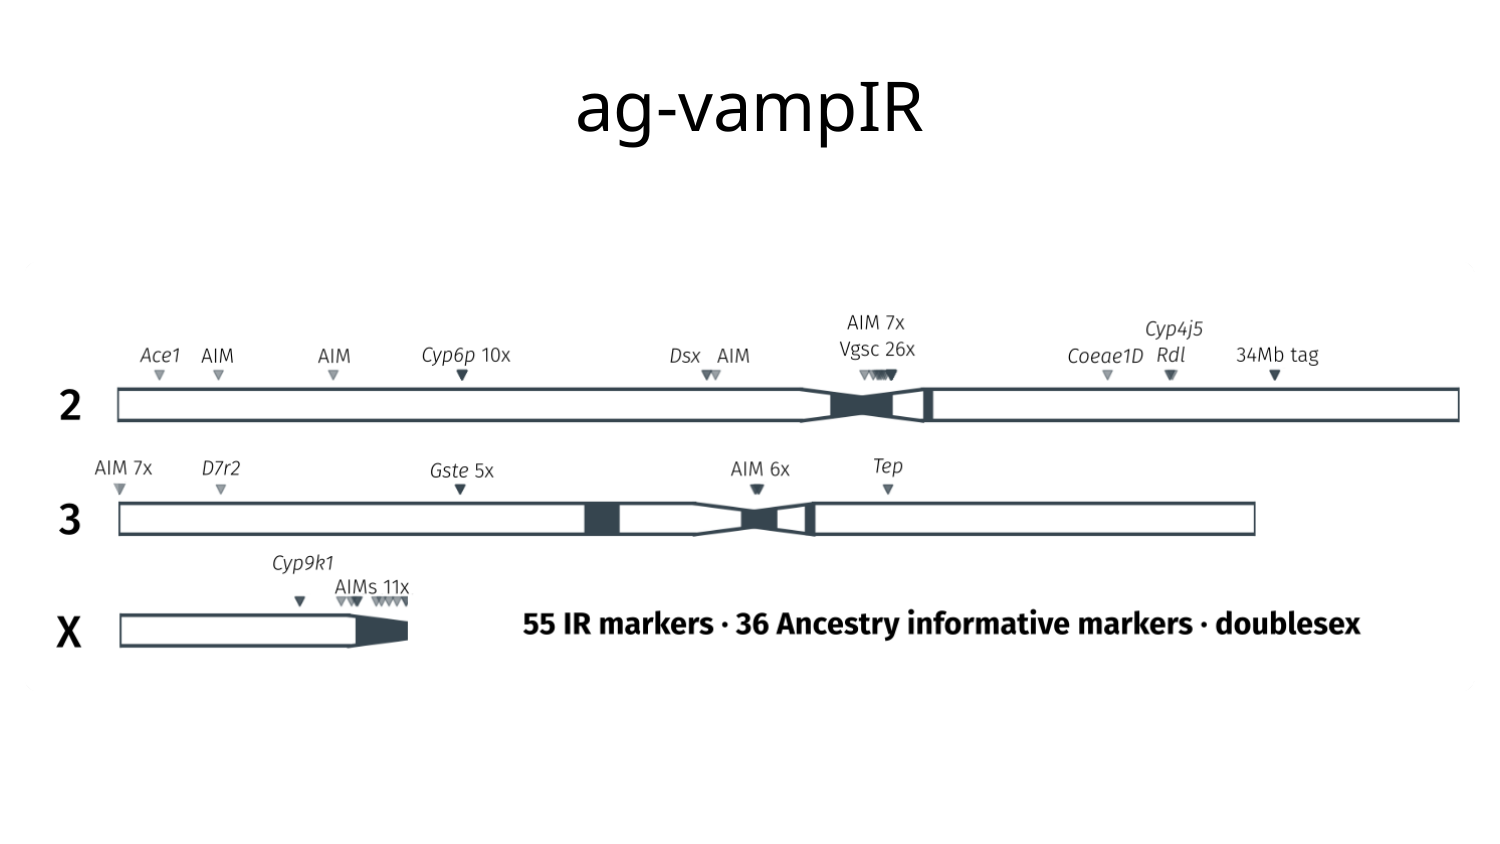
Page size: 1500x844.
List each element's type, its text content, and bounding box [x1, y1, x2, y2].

picture [24, 261, 1476, 692]
title ag-vampIR [75, 33, 1425, 175]
